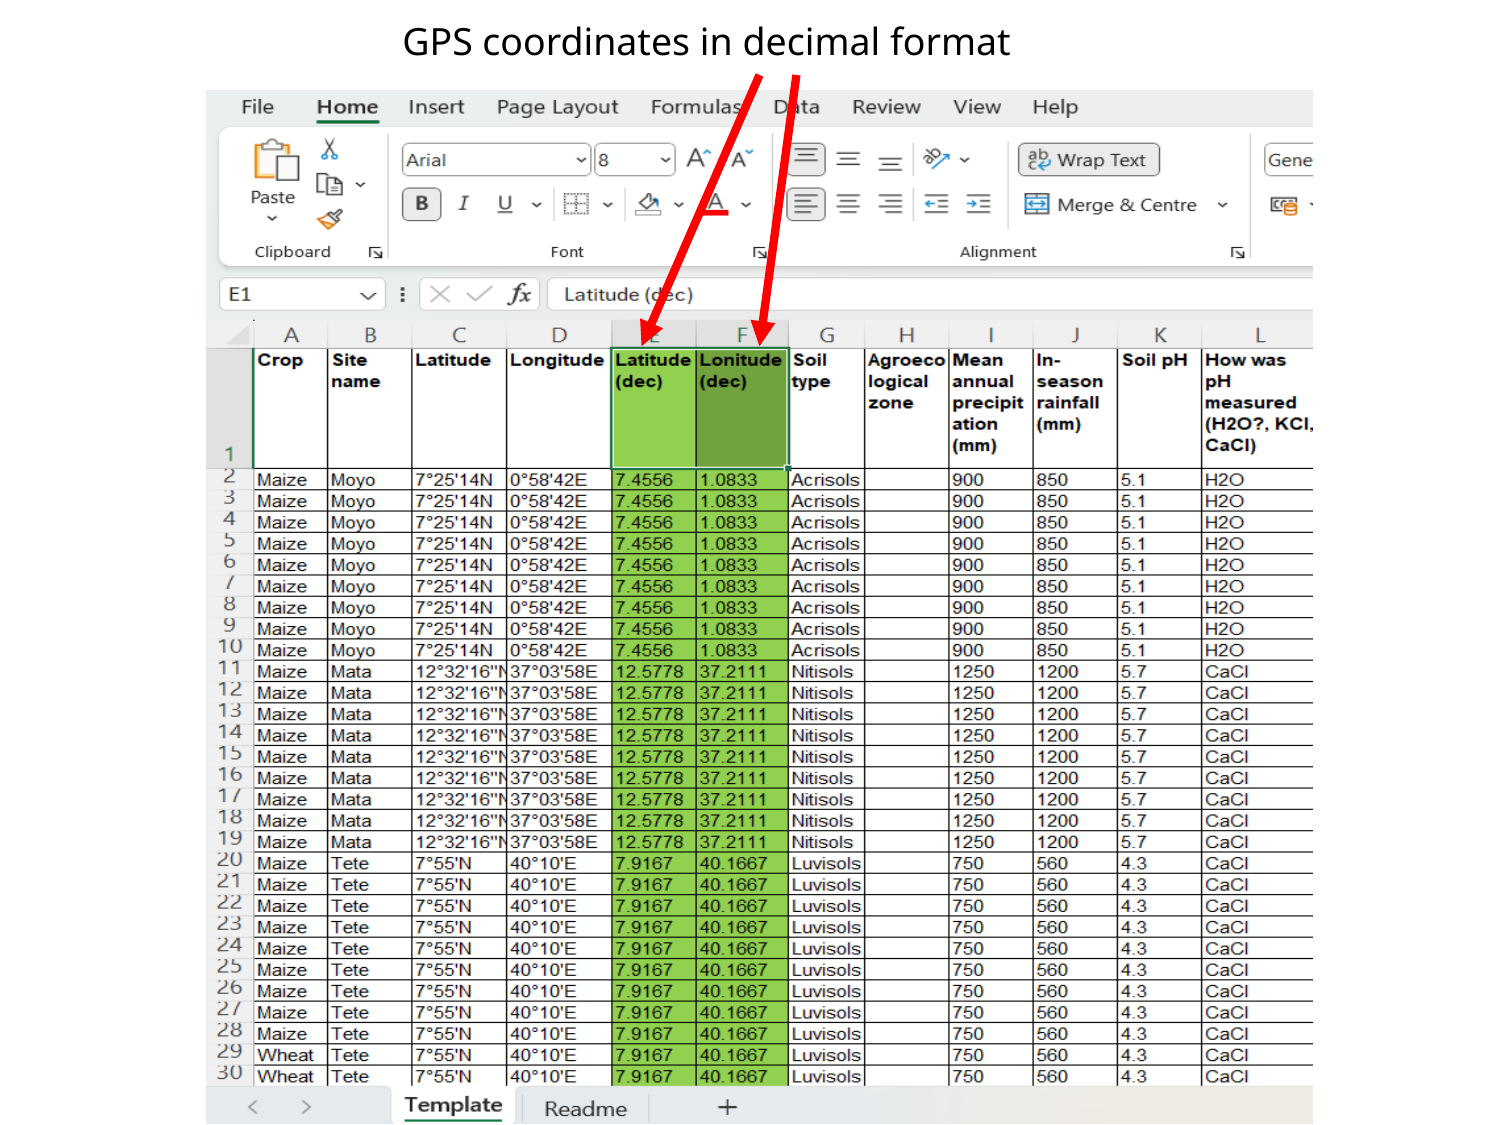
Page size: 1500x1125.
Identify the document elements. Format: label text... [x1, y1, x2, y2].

text_box GPS coordinates in decimal format [387, 11, 1321, 71]
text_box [206, 74, 1313, 1124]
